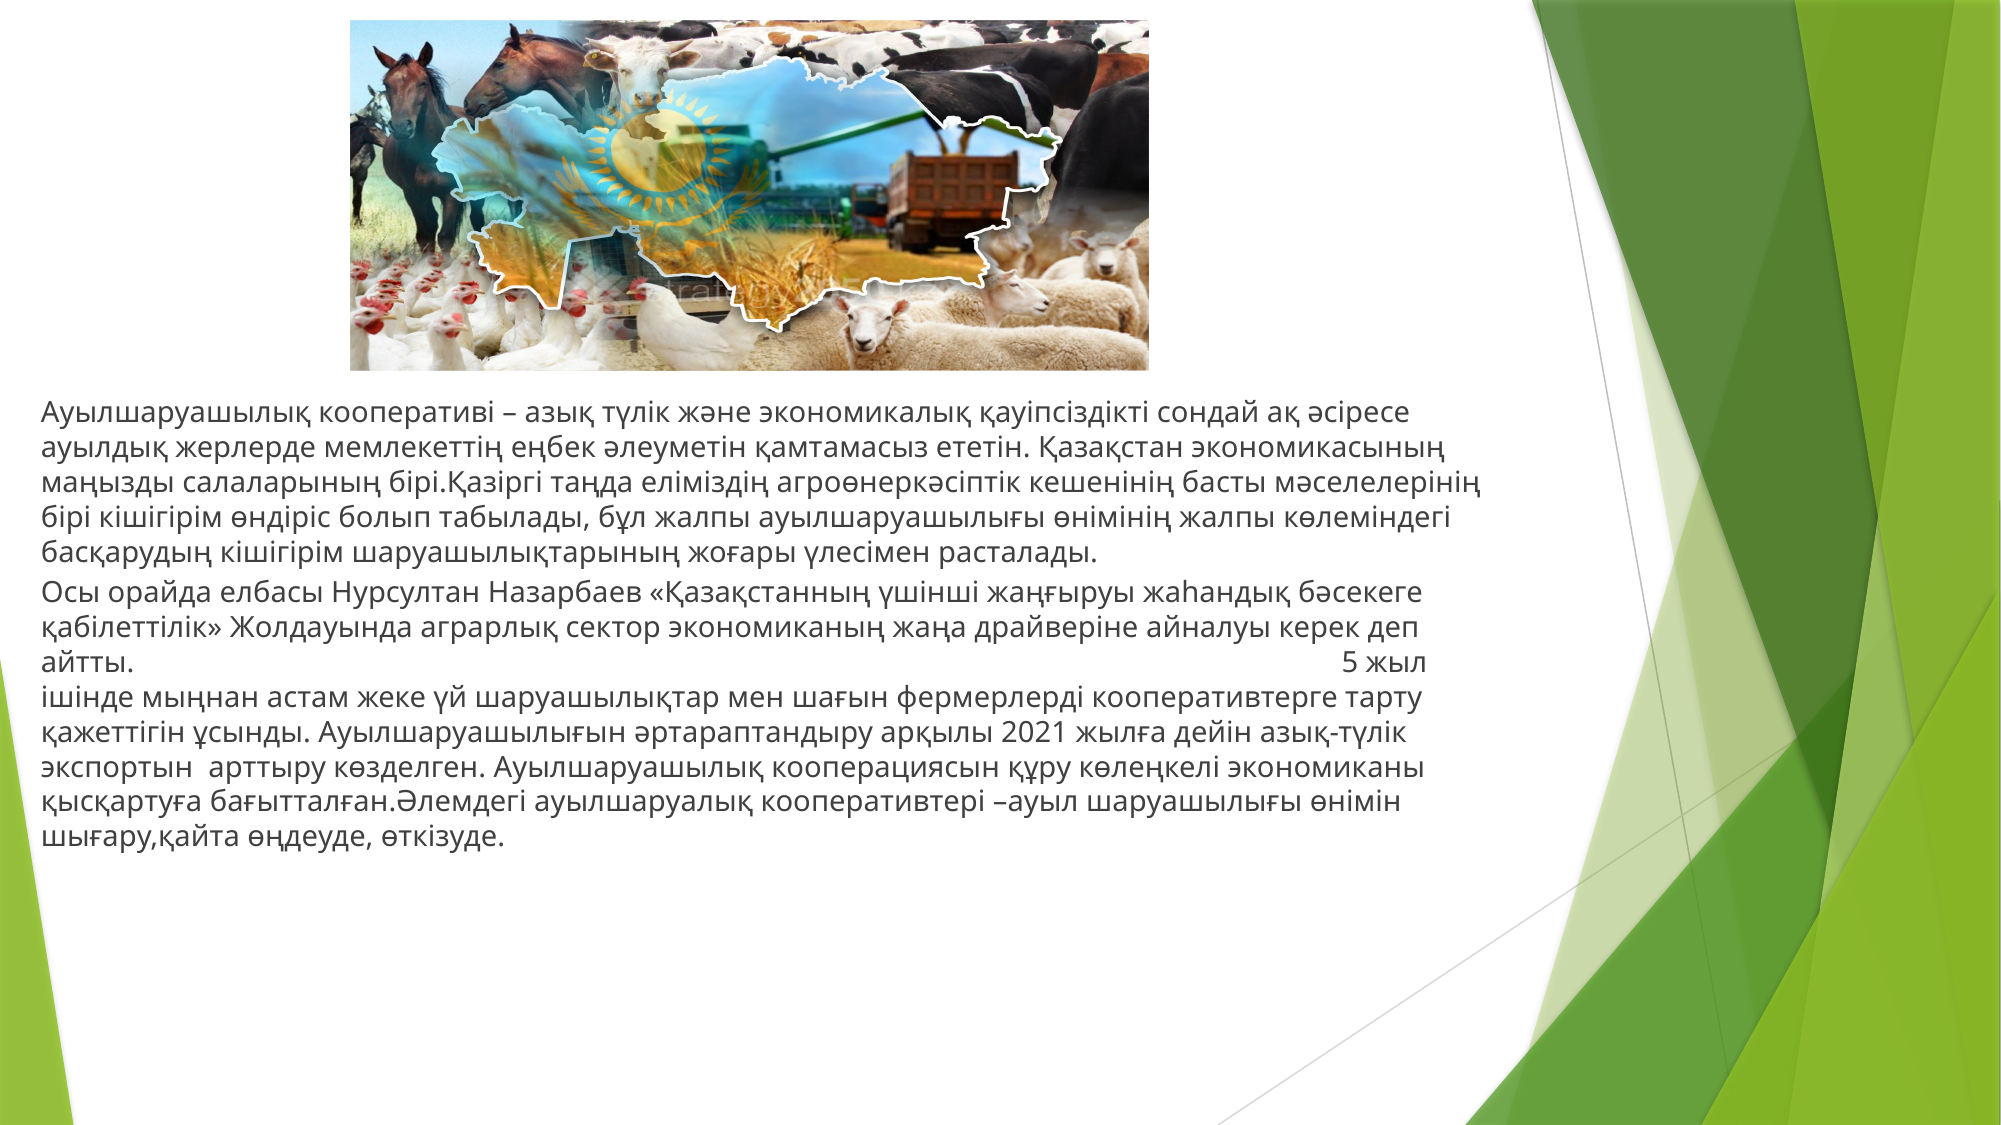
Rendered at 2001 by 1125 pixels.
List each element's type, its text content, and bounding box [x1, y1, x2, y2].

picture [349, 20, 1149, 372]
list Ауылшаруашылық кооперативі – азық түлік және экономикалық қауіпсіздікті сондай ақ әсіресе ауылдық жерлерде мемлекеттің еңбек әлеуметін қамтамасыз ететін. Қазақстан экономикасының маңызды салаларының бірі.Қазіргі таңда еліміздің агроөнеркәсіптік кешенінің басты мәселелерінің бірі кішігірім өндіріс болып табылады, бұл жалпы ауылшаруашылығы өнімінің жалпы көлеміндегі басқарудың кішігірім шаруашылықтарының жоғары үлесімен расталады. Осы орайда елбасы Нурсултан Назарбаев «Қазақстанның үшінші жаңғыруы жаһандық бәсекеге қабілеттілік» Жолдауында аграрлық сектор экономиканың жаңа драйверіне айналуы керек деп айтты. 5 жыл ішінде мыңнан астам жеке үй шаруашылықтар мен шағын фермерлерді кооперативтерге тарту қажеттігін ұсынды. Ауылшаруашылығын әртараптандыру арқылы 2021 жылға дейін азық-түлік экспортын арттыру көзделген. Ауылшаруашылық кооперациясын құру көлеңкелі экономиканы қысқартуға бағытталған.Әлемдегі ауылшаруалық кооперативтері –ауыл шаруашылығы өнімін шығару,қайта өңдеуде, өткізуде. [25, 385, 1522, 992]
